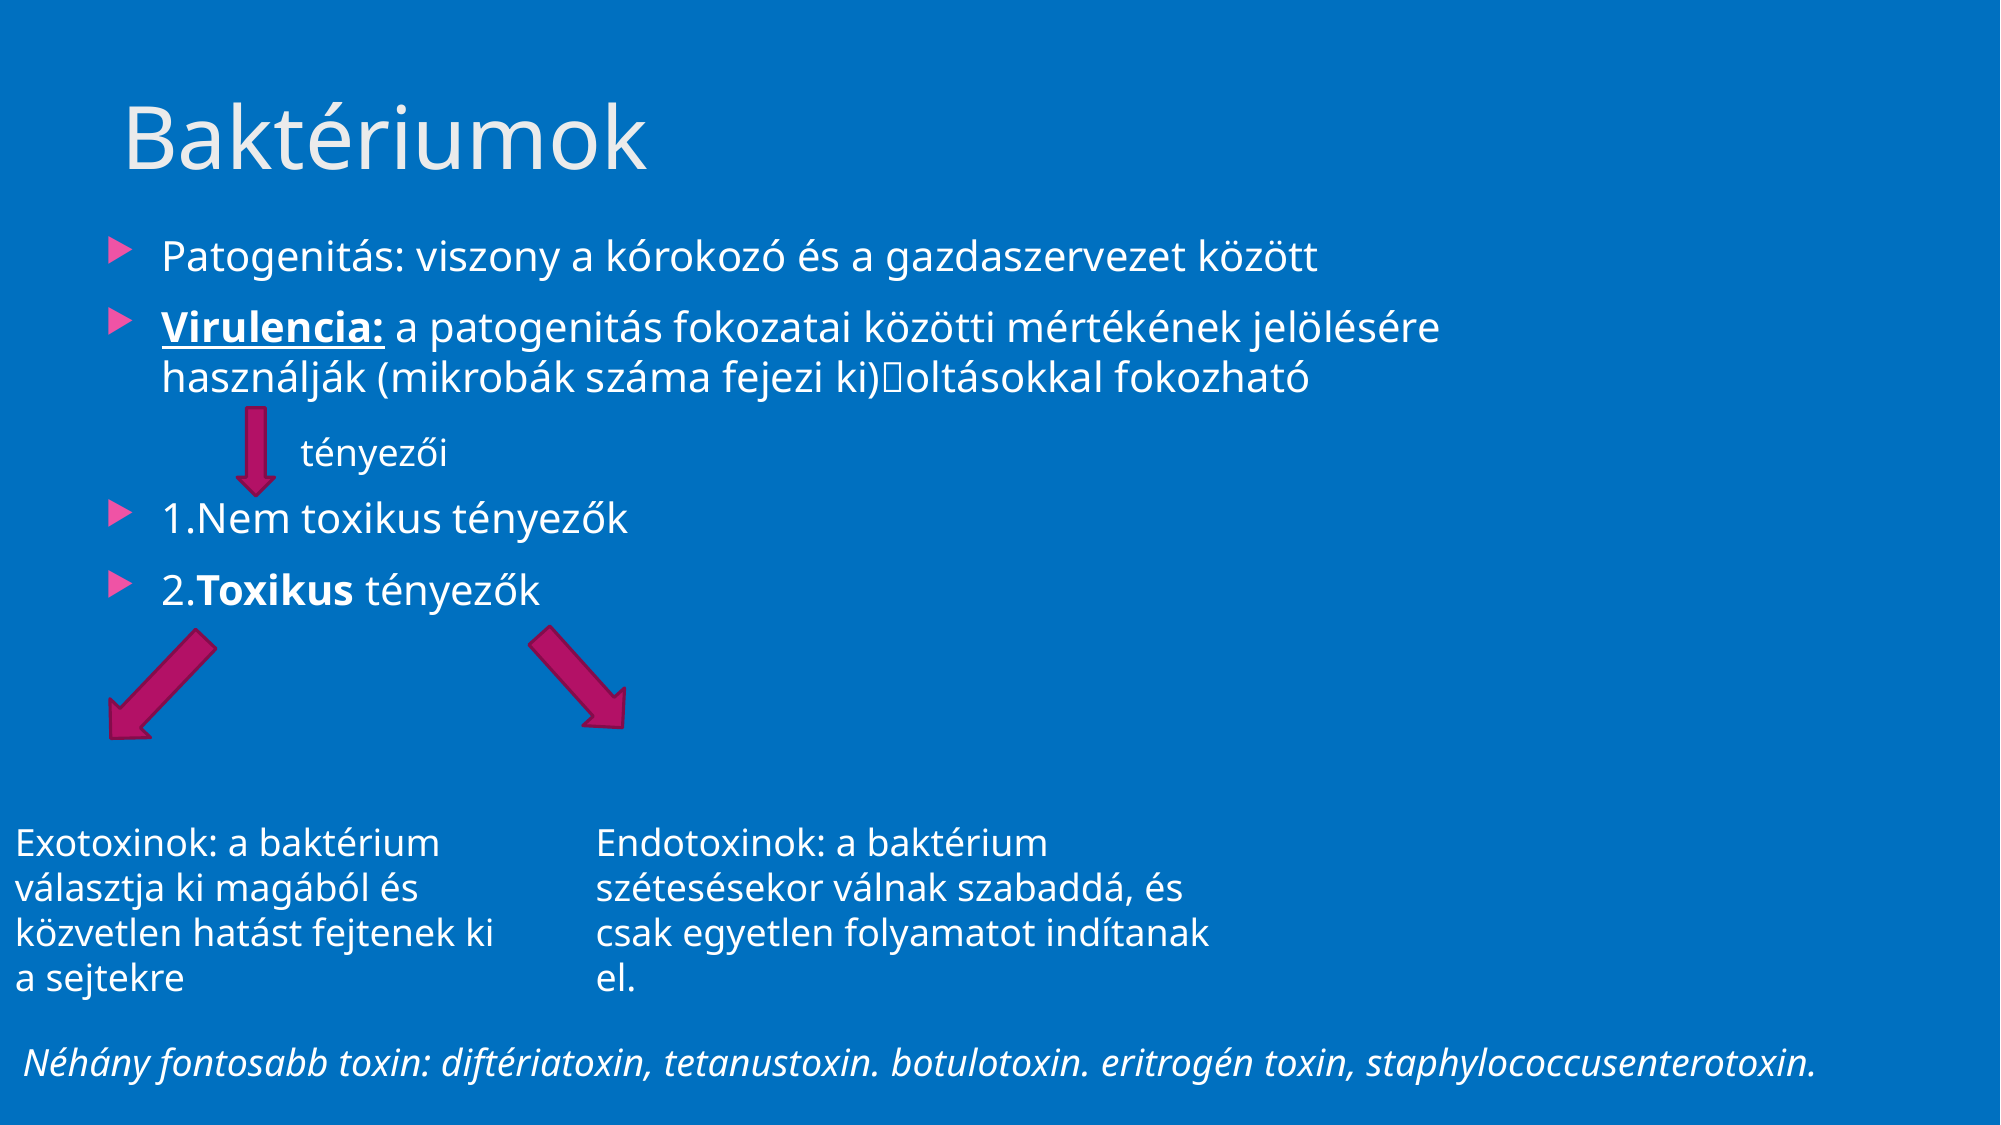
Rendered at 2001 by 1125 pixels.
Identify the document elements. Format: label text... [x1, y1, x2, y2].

text_box Néhány fontosabb toxin: diftériatoxin, tetanustoxin. botulotoxin. eritrogén toxin, staphylococcusenterotoxin. [7, 1031, 1996, 1092]
text_box tényezői [285, 421, 496, 482]
text_box Endotoxinok: a baktérium szétesésekor válnak szabaddá, és csak egyetlen folyamatot indítanak el. [580, 811, 1263, 1007]
list Patogenitás: viszony a kórokozó és a gazdaszervezet között Virulencia: a patogenitás fokozatai közötti mértékének jelölésére használják (mikrobák száma fejezi ki)oltásokkal fokozható 1.Nem toxikus tényezők 2.Toxikus tényezők [90, 222, 1558, 911]
title Baktériumok [106, 74, 1649, 304]
text_box [235, 406, 277, 498]
text_box [108, 628, 218, 741]
text_box [527, 624, 627, 730]
text_box Exotoxinok: a baktérium választja ki magából és közvetlen hatást fejtenek ki a sejtekre [0, 811, 580, 1007]
